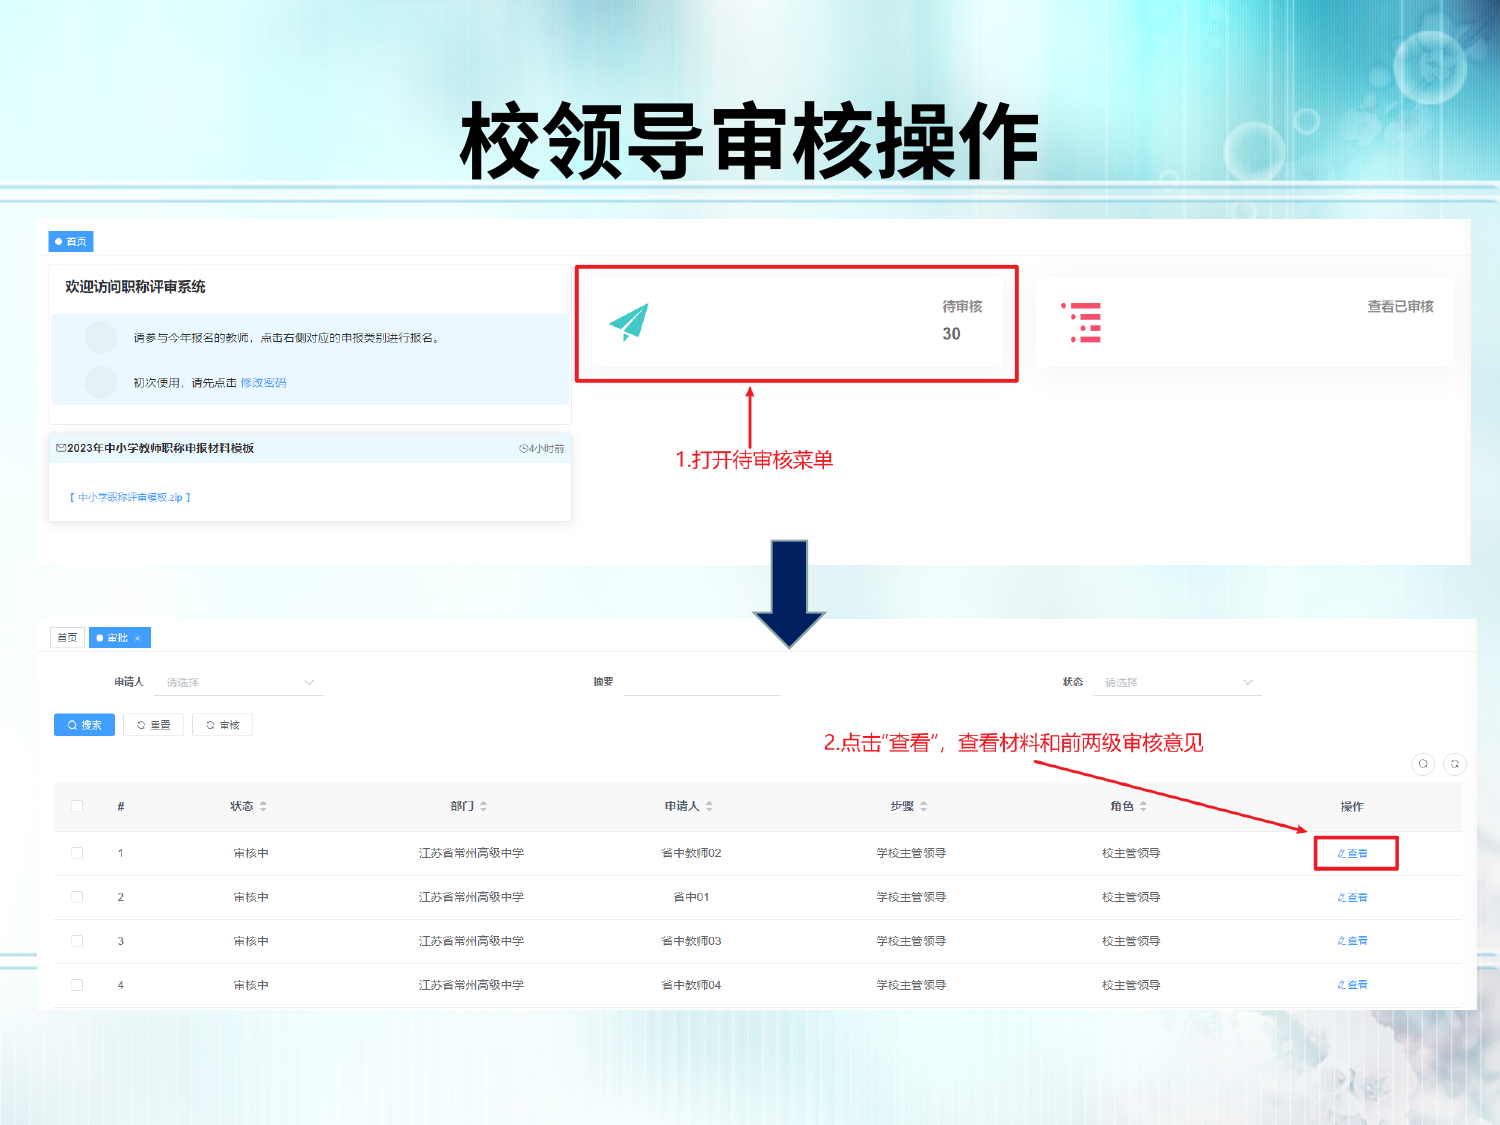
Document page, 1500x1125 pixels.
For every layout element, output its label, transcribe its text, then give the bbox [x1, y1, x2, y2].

text_box [751, 565, 828, 619]
picture [0, 0, 1500, 1125]
title 校领导审核操作 [75, 45, 1425, 219]
